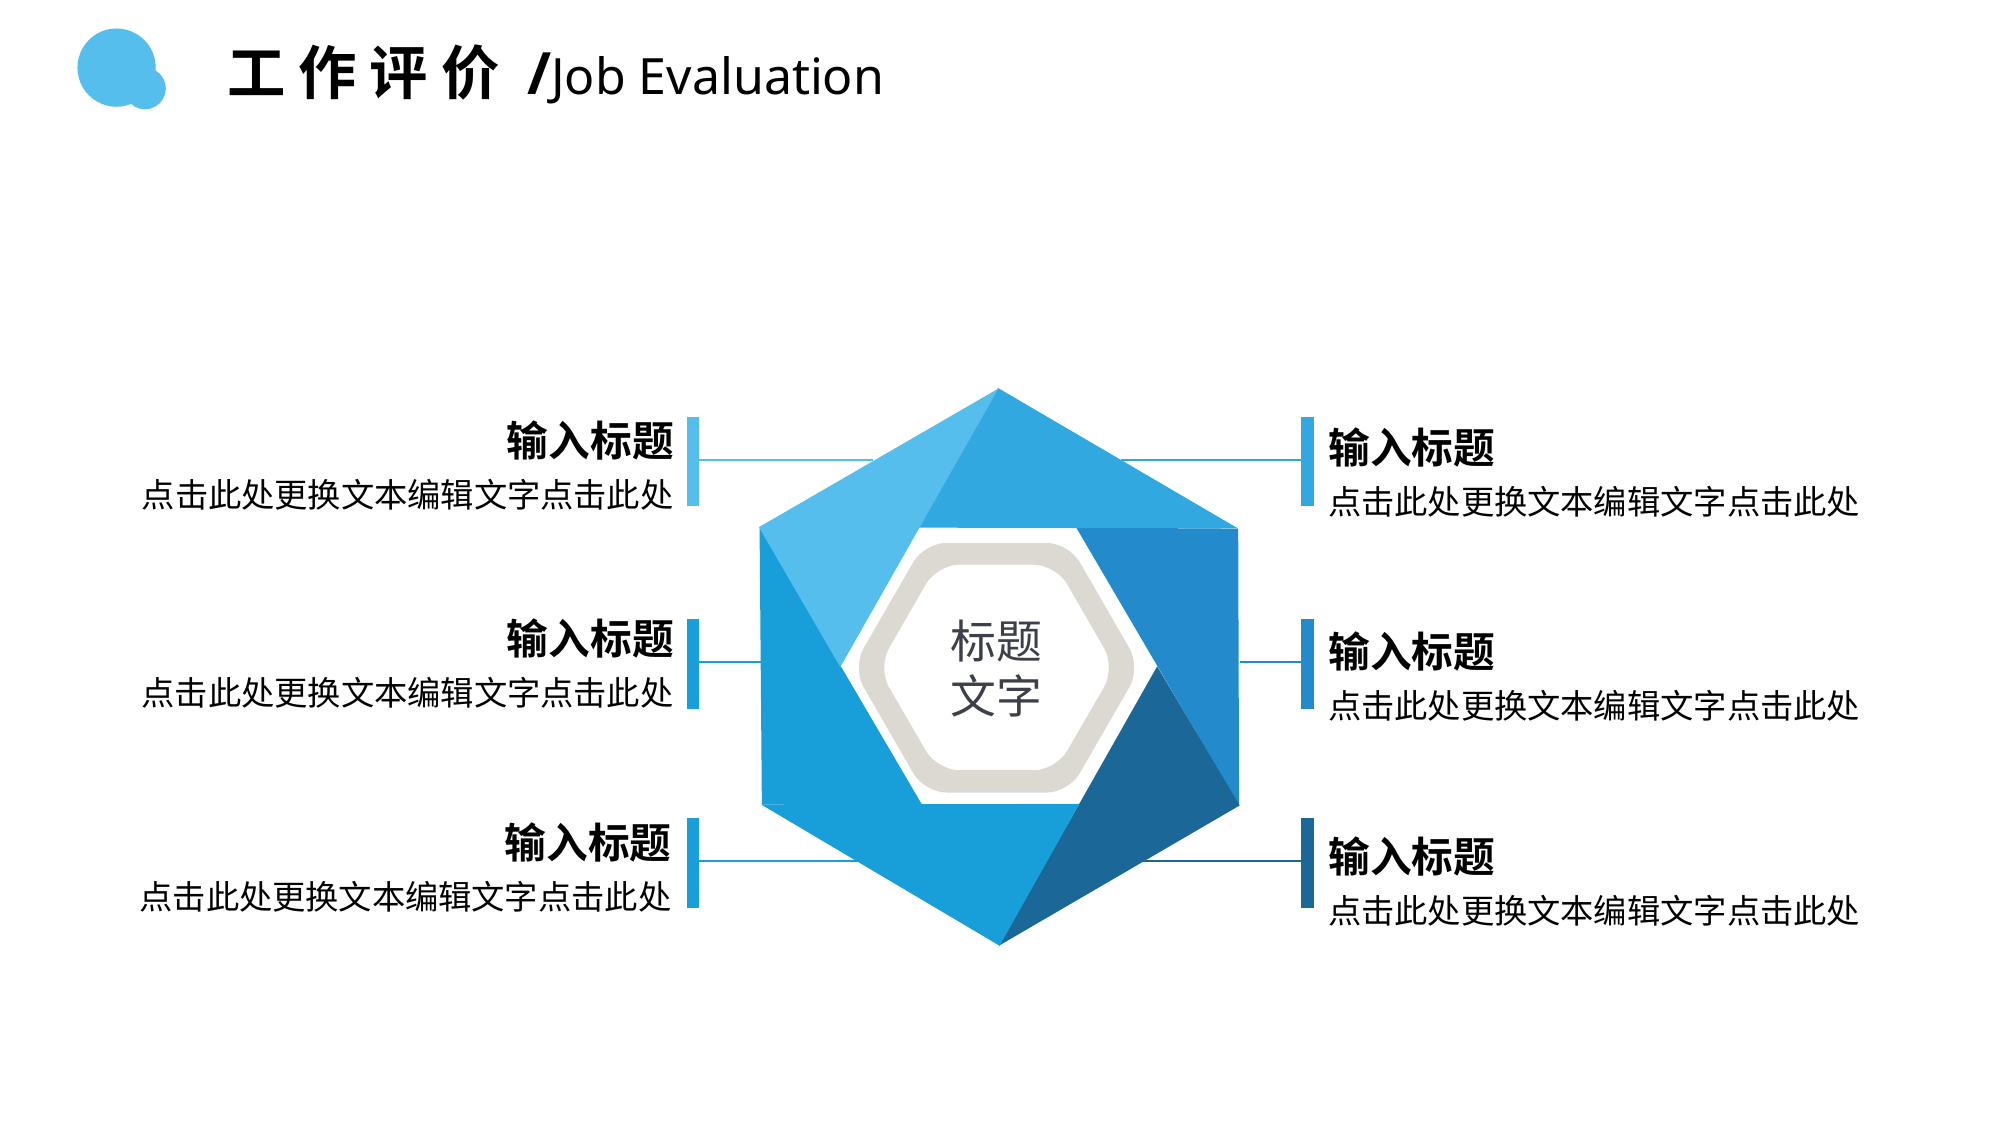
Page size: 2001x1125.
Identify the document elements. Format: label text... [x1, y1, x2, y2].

text_box 输入标题 点击此处更换文本编辑文字点击此处 [1317, 415, 1914, 527]
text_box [692, 333, 1308, 1002]
text_box 工 作 评 价 /Job Evaluation [212, 28, 964, 114]
text_box 输入标题 点击此处更换文本编辑文字点击此处 [98, 607, 686, 718]
text_box 输入标题 点击此处更换文本编辑文字点击此处 [0, 409, 686, 520]
text_box 输入标题 点击此处更换文本编辑文字点击此处 [1317, 620, 1914, 731]
text_box 输入标题 点击此处更换文本编辑文字点击此处 [98, 811, 683, 922]
text_box 输入标题 点击此处更换文本编辑文字点击此处 [1317, 825, 1914, 936]
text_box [77, 28, 166, 110]
